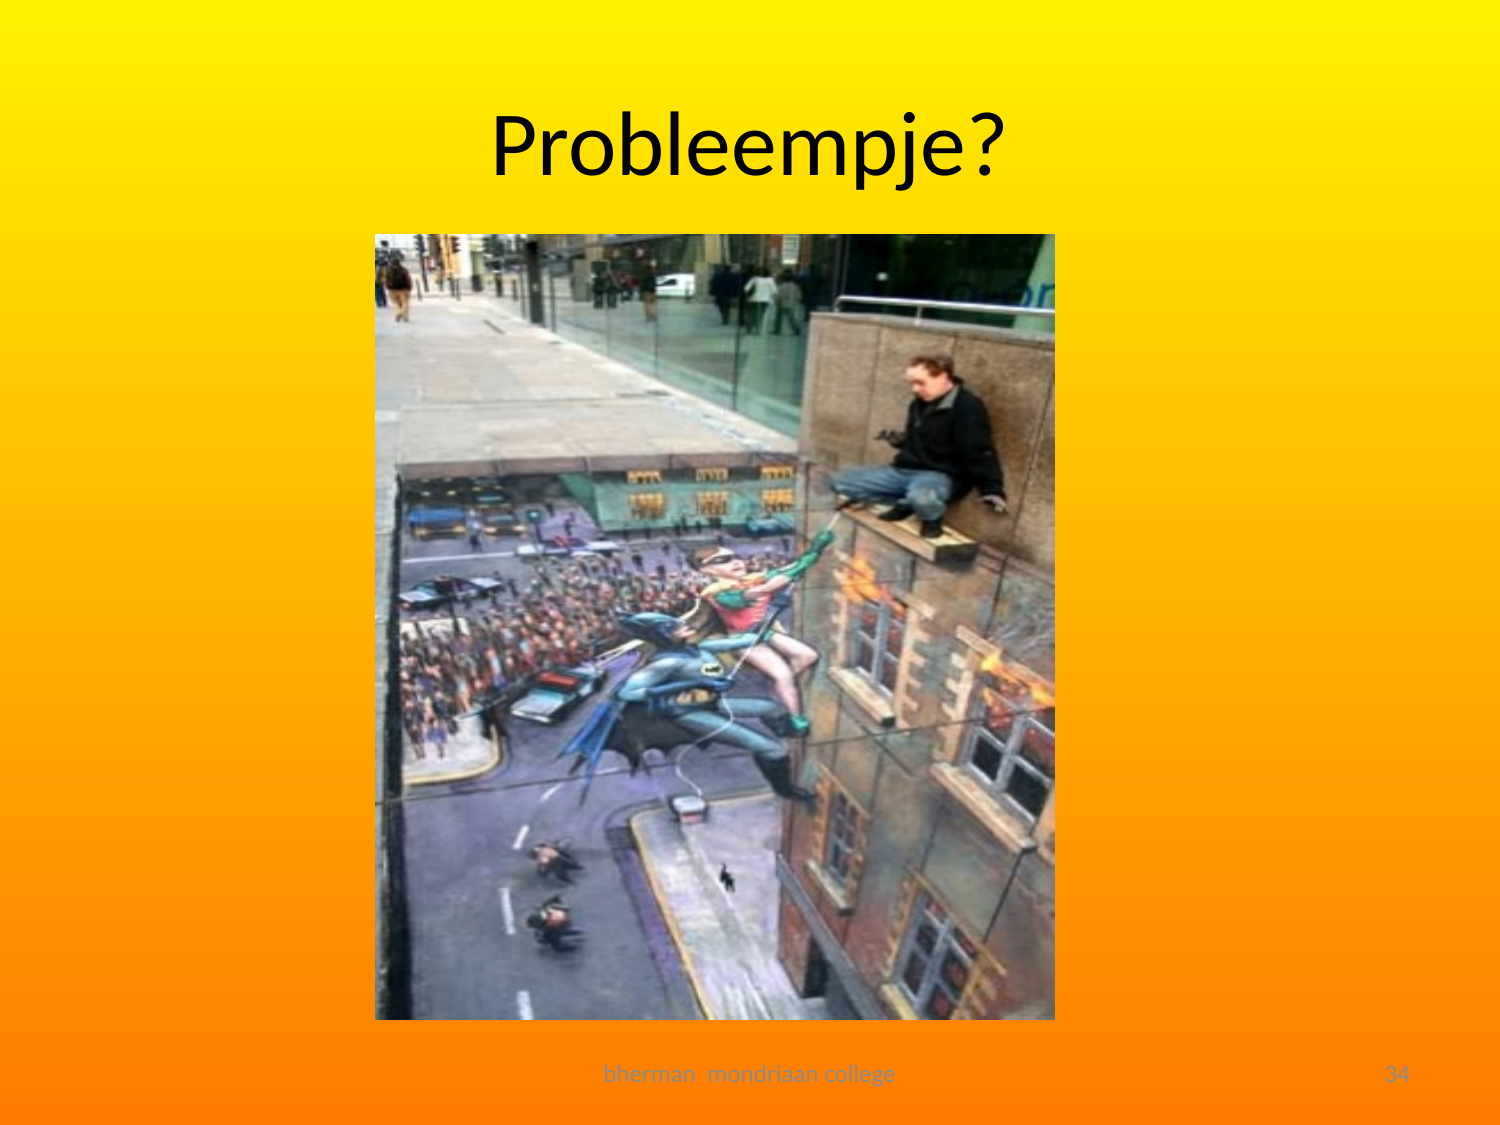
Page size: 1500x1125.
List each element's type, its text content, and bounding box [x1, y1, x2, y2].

footer bherman mondriaan college [512, 1042, 988, 1103]
slide_number 34 [1074, 1042, 1425, 1103]
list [374, 234, 1055, 1020]
title Probleempje? [75, 45, 1425, 233]
